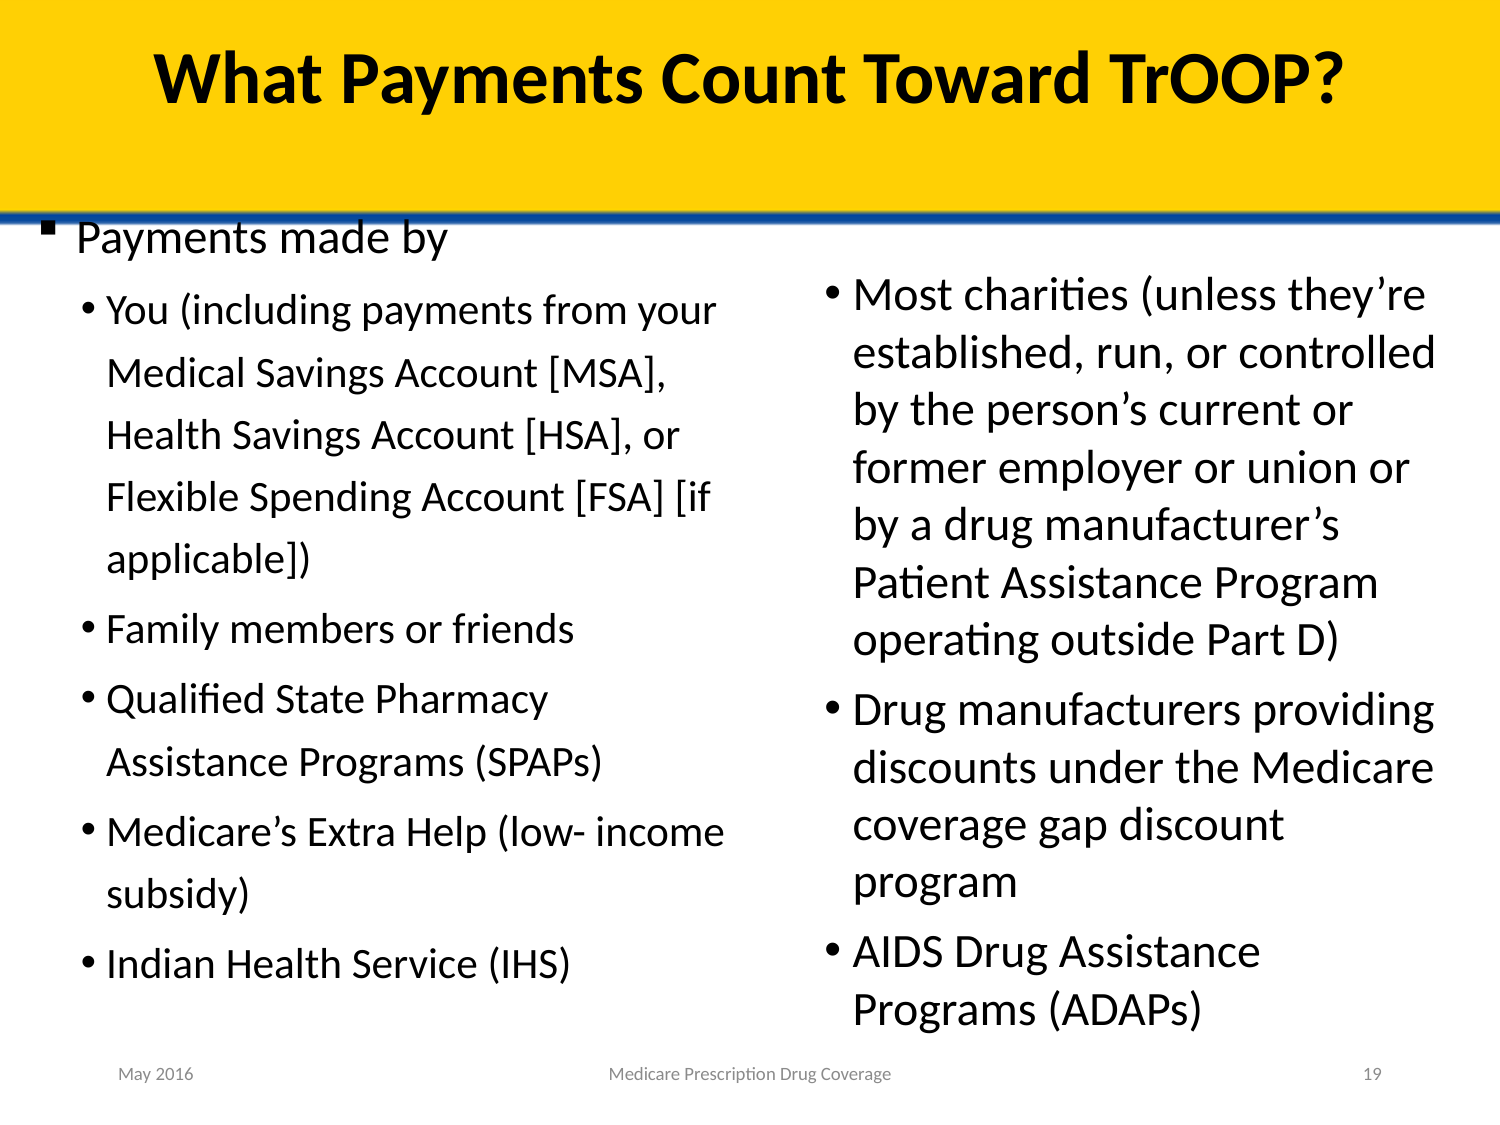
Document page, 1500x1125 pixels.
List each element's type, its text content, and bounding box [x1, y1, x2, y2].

title What Payments Count Toward TrOOP? [0, 2, 1500, 157]
slide_number 19 [1059, 1042, 1397, 1103]
footer Medicare Prescription Drug Coverage [496, 1042, 1004, 1103]
picture [0, 157, 1500, 1125]
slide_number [103, 1042, 441, 1103]
list Payments made by You (including payments from your Medical Savings Account [MSA], Health Savings Account [HSA], or Flexible Spending Account [FSA] [if applicable]) Family members or friends Qualified State Pharmacy Assistance Programs (SPAPs) Medicare’s Extra Help (low- income subsidy) Indian Health Service (IHS) [22, 186, 741, 1014]
list Most charities (unless they’re established, run, or controlled by the person’s current or former employer or union or by a drug manufacturer’s Patient Assistance Program operating outside Part D) Drug manufacturers providing discounts under the Medicare coverage gap discount program AIDS Drug Assistance Programs (ADAPs) [760, 255, 1460, 1043]
